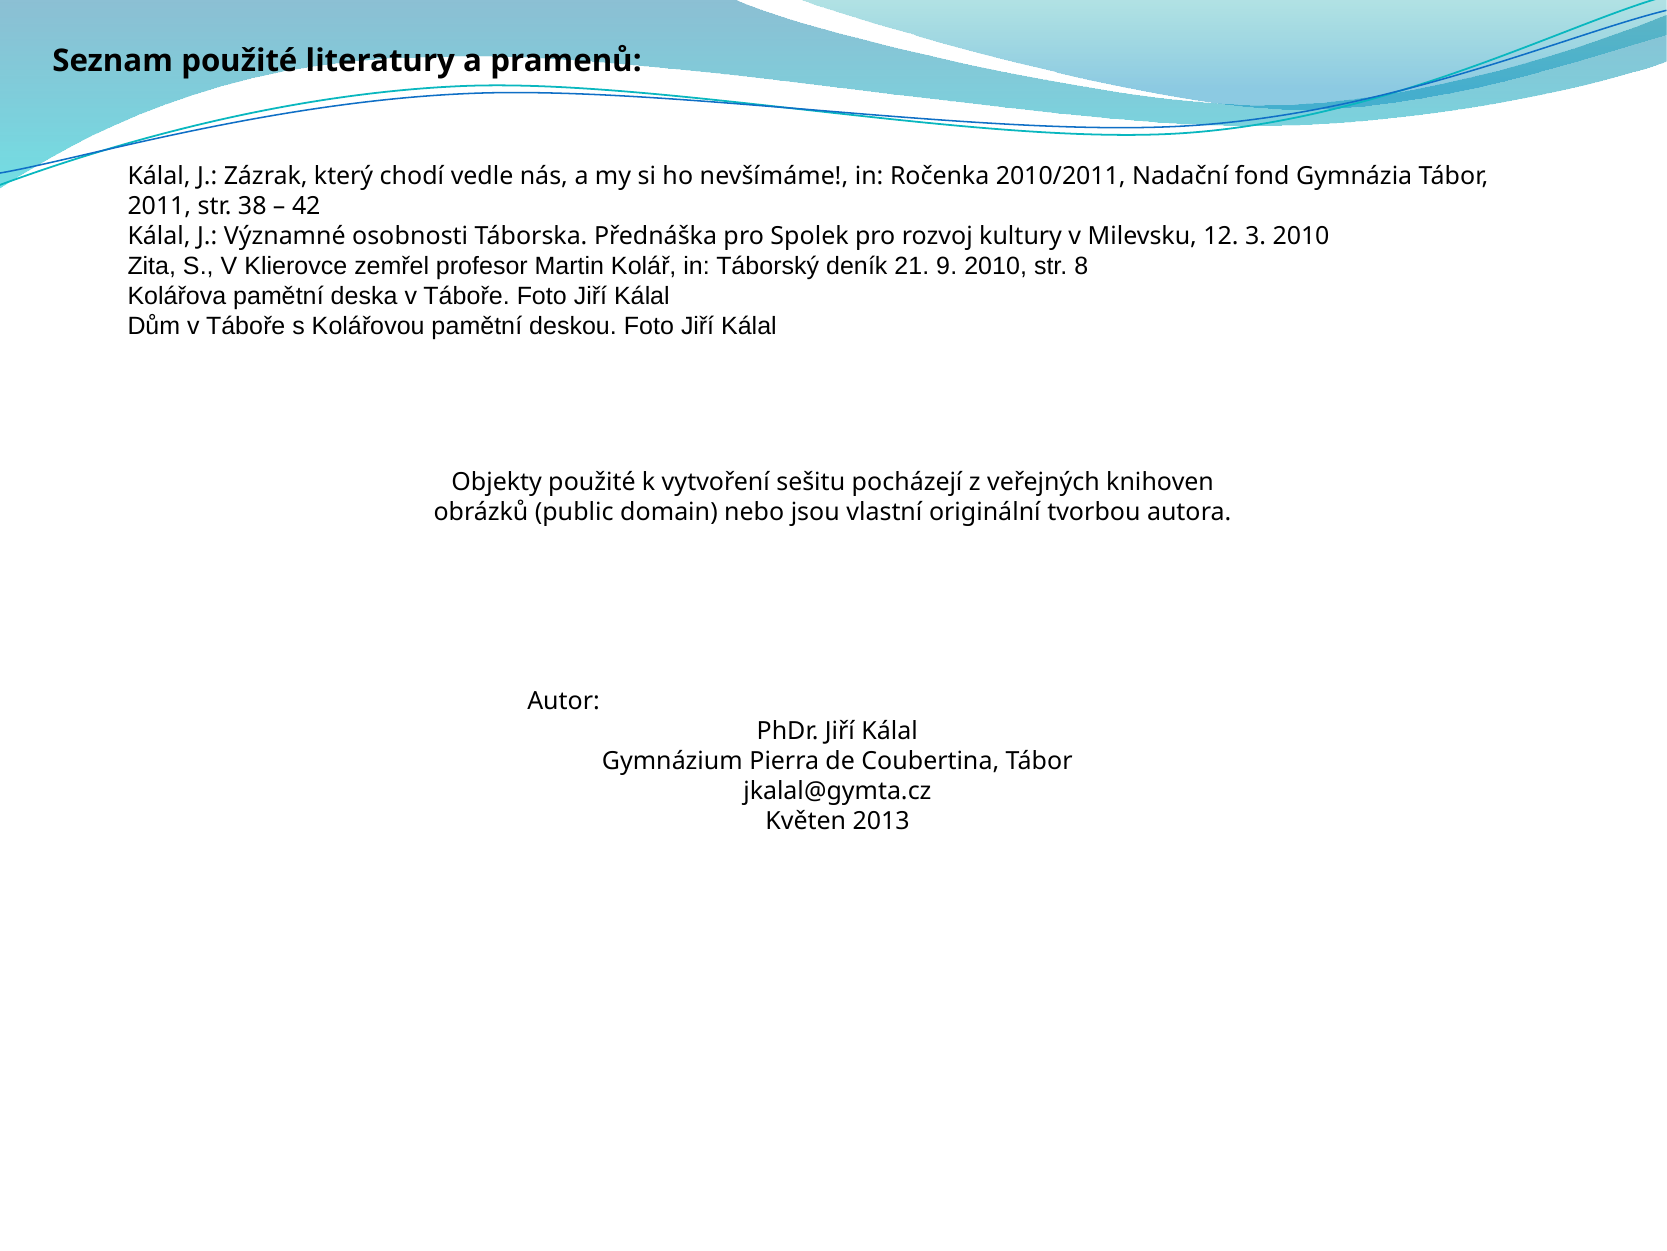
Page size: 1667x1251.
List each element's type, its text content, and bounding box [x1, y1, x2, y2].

text_box Kálal, J.: Zázrak, který chodí vedle nás, a my si ho nevšímáme!, in: Ročenka 2010/2011, Nadační fond Gymnázia Tábor, 2011, str. 38 – 42 Kálal, J.: Významné osobnosti Táborska. Přednáška pro Spolek pro rozvoj kultury v Milevsku, 12. 3. 2010 Zita, S., V Klierovce zemřel profesor Martin Kolář, in: Táborský deník 21. 9. 2010, str. 8 Kolářova pamětní deska v Táboře. Foto Jiří Kálal Dům v Táboře s Kolářovou pamětní deskou. Foto Jiří Kálal [112, 152, 1517, 437]
text_box Autor: PhDr. Jiří Kálal Gymnázium Pierra de Coubertina, Tábor jkalal@gymta.cz Květen 2013 [512, 677, 1163, 842]
text_box Seznam použité literatury a pramenů: [37, 33, 846, 86]
text_box Objekty použité k vytvoření sešitu pocházejí z veřejných knihoven obrázků (public domain) nebo jsou vlastní originální tvorbou autora. [404, 458, 1263, 533]
